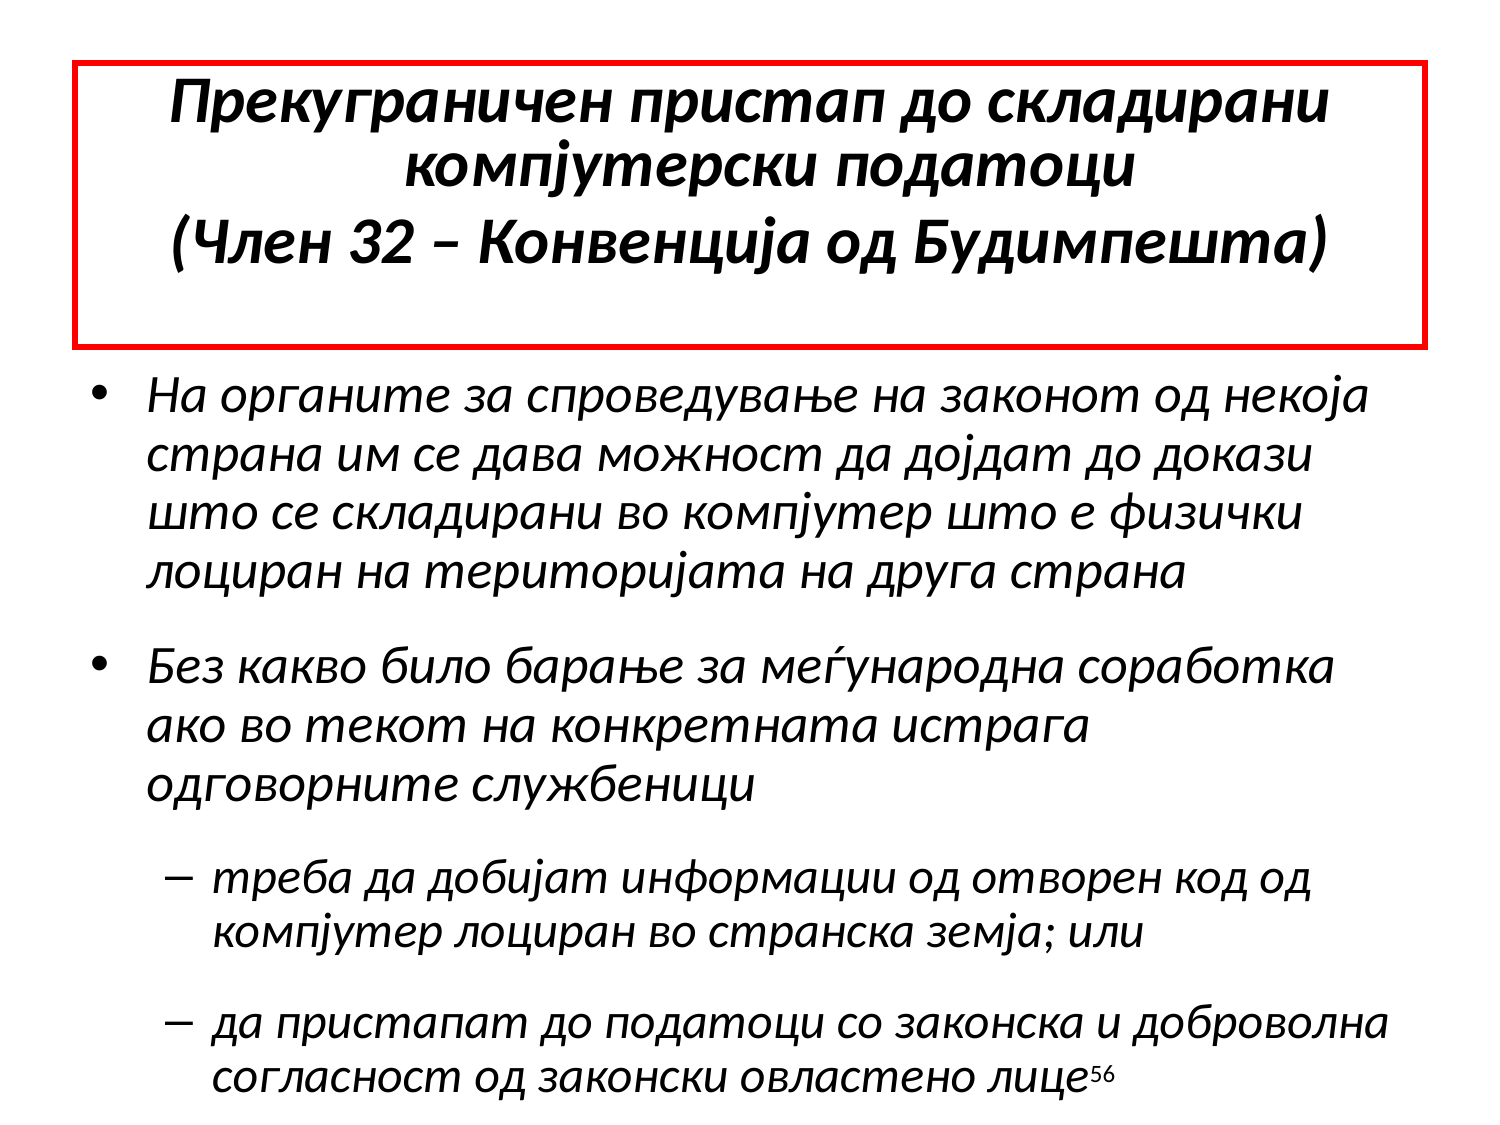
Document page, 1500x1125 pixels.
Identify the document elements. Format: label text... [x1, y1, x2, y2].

slide_number 56 [1074, 1042, 1425, 1103]
text_box Прекуграничен пристап до складирани компјутерски податоци (Член 32 – Конвенција од Будимпешта) На органите за спроведување на законот од некоја страна им се дава можност да дојдат до докази што се складирани во компјутер што е физички лоциран на територијата на друга страна Без какво било барање за меѓународна соработка ако во текот на конкретната истрага одговорните службеници треба да добијат информации од отворен код од компјутер лоциран во странска земја; или да пристапат до податоци со законска и доброволна согласност од законски овластено лице [74, 63, 1425, 347]
